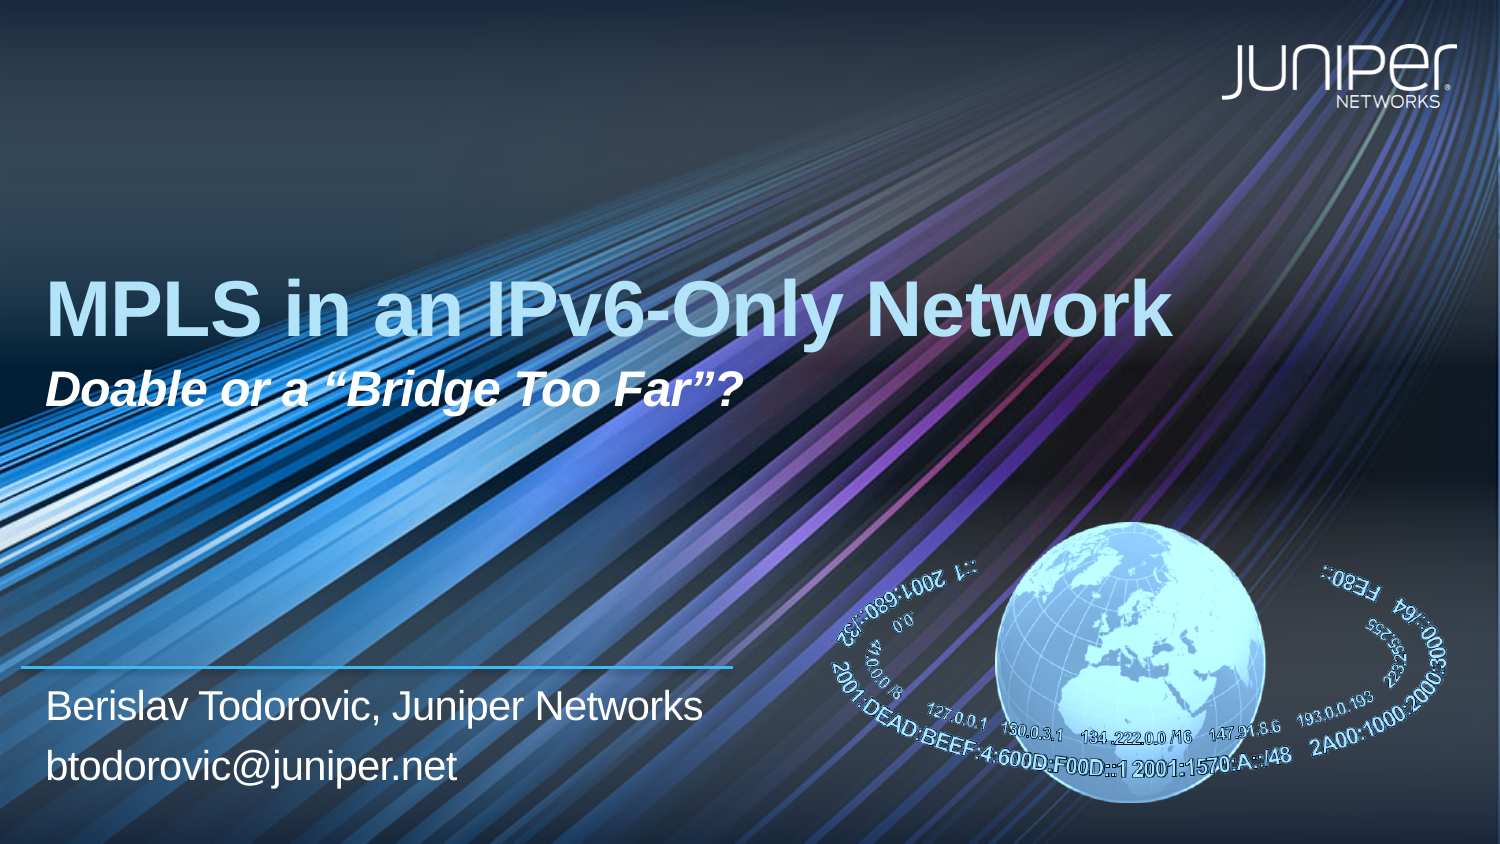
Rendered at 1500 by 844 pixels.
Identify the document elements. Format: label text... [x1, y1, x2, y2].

picture [1222, 44, 1457, 108]
list Berislav Todorovic, Juniper Networks btodorovic@juniper.net [0, 678, 759, 804]
picture [0, 322, 1500, 804]
text_box MPLS in an IPv6-Only Network [0, 231, 1248, 359]
text_box Doable or a “Bridge Too Far”? [0, 359, 1248, 423]
